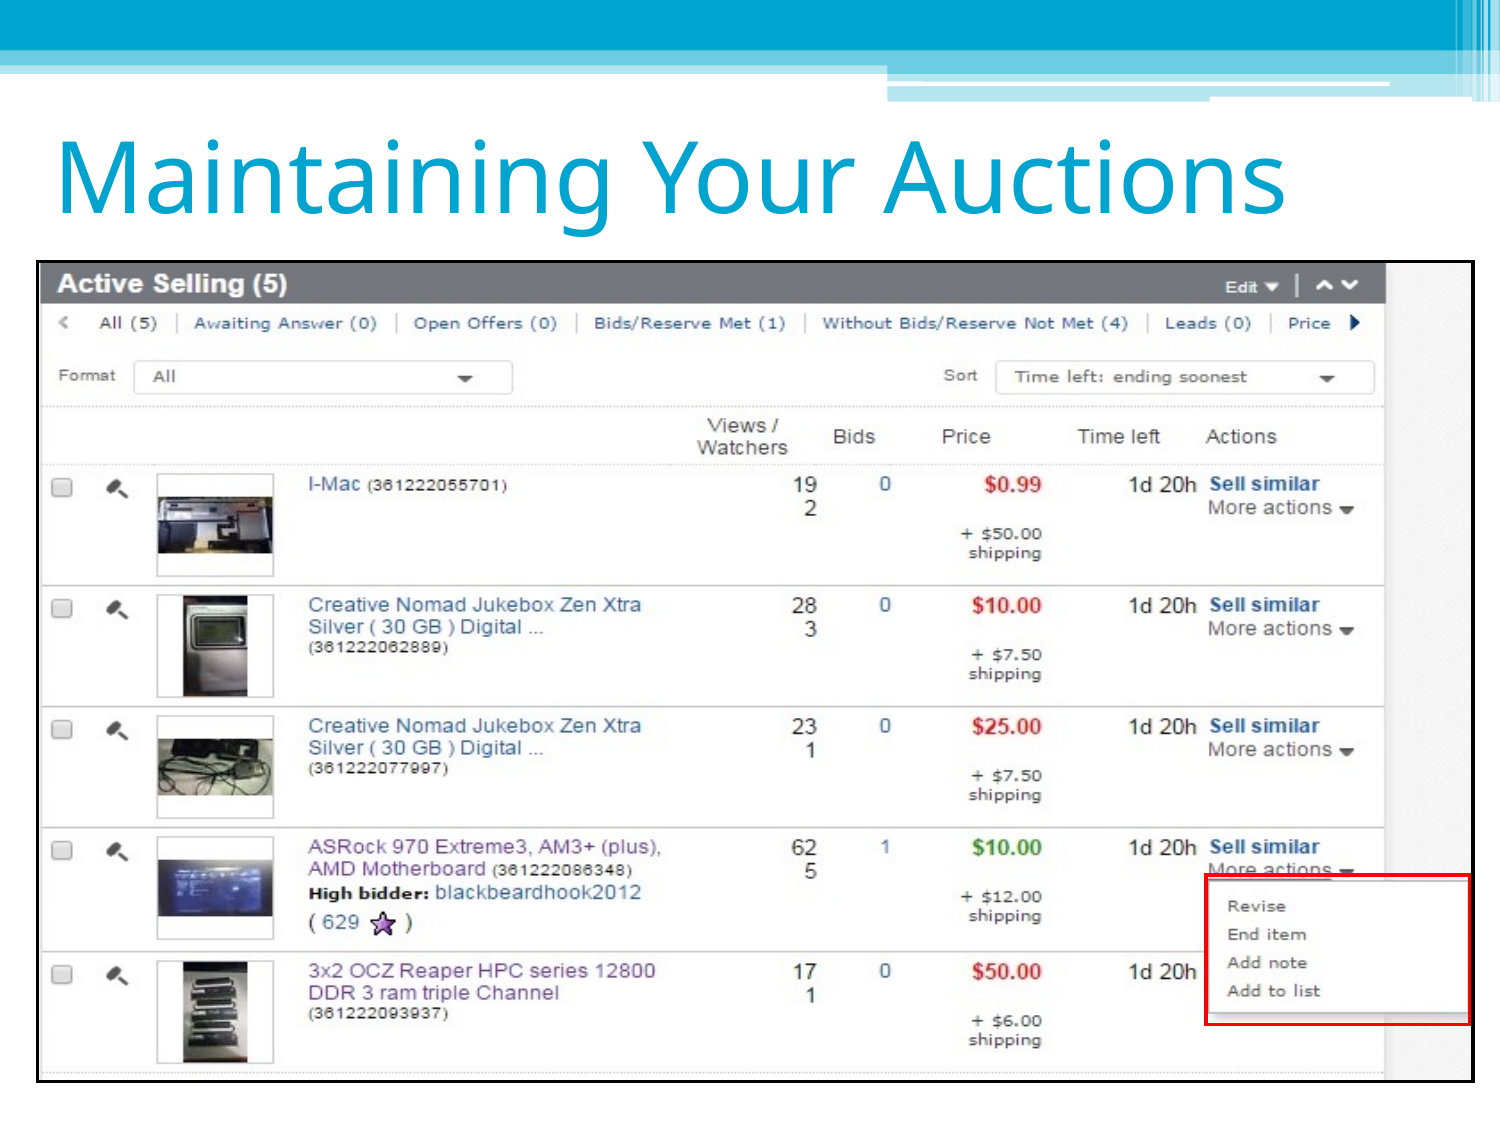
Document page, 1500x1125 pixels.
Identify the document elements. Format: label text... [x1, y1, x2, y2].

title Maintaining Your Auctions [39, 87, 1500, 261]
picture [39, 263, 1472, 1080]
